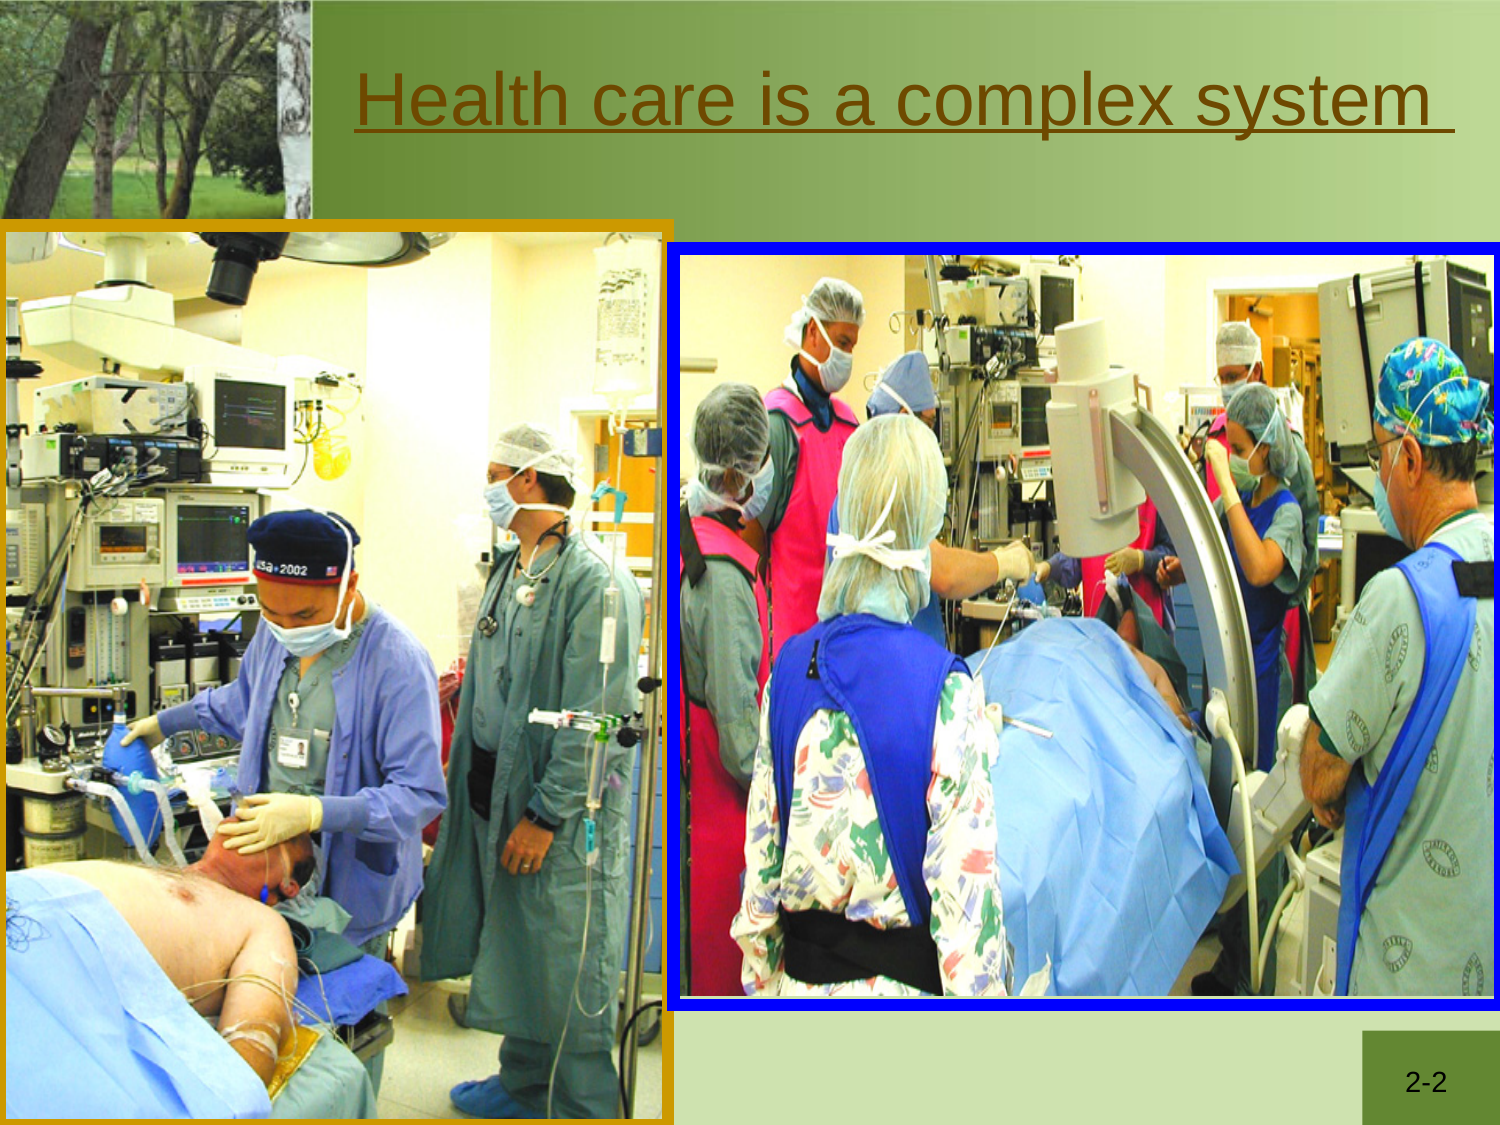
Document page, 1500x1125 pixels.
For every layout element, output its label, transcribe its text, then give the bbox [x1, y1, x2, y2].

text_box Health care is a complex system [308, 42, 1500, 148]
picture [0, 0, 1500, 242]
picture [674, 1011, 1500, 1125]
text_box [0, 225, 674, 1125]
slide_number 2-2 [1149, 1031, 1463, 1107]
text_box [673, 248, 1500, 1006]
